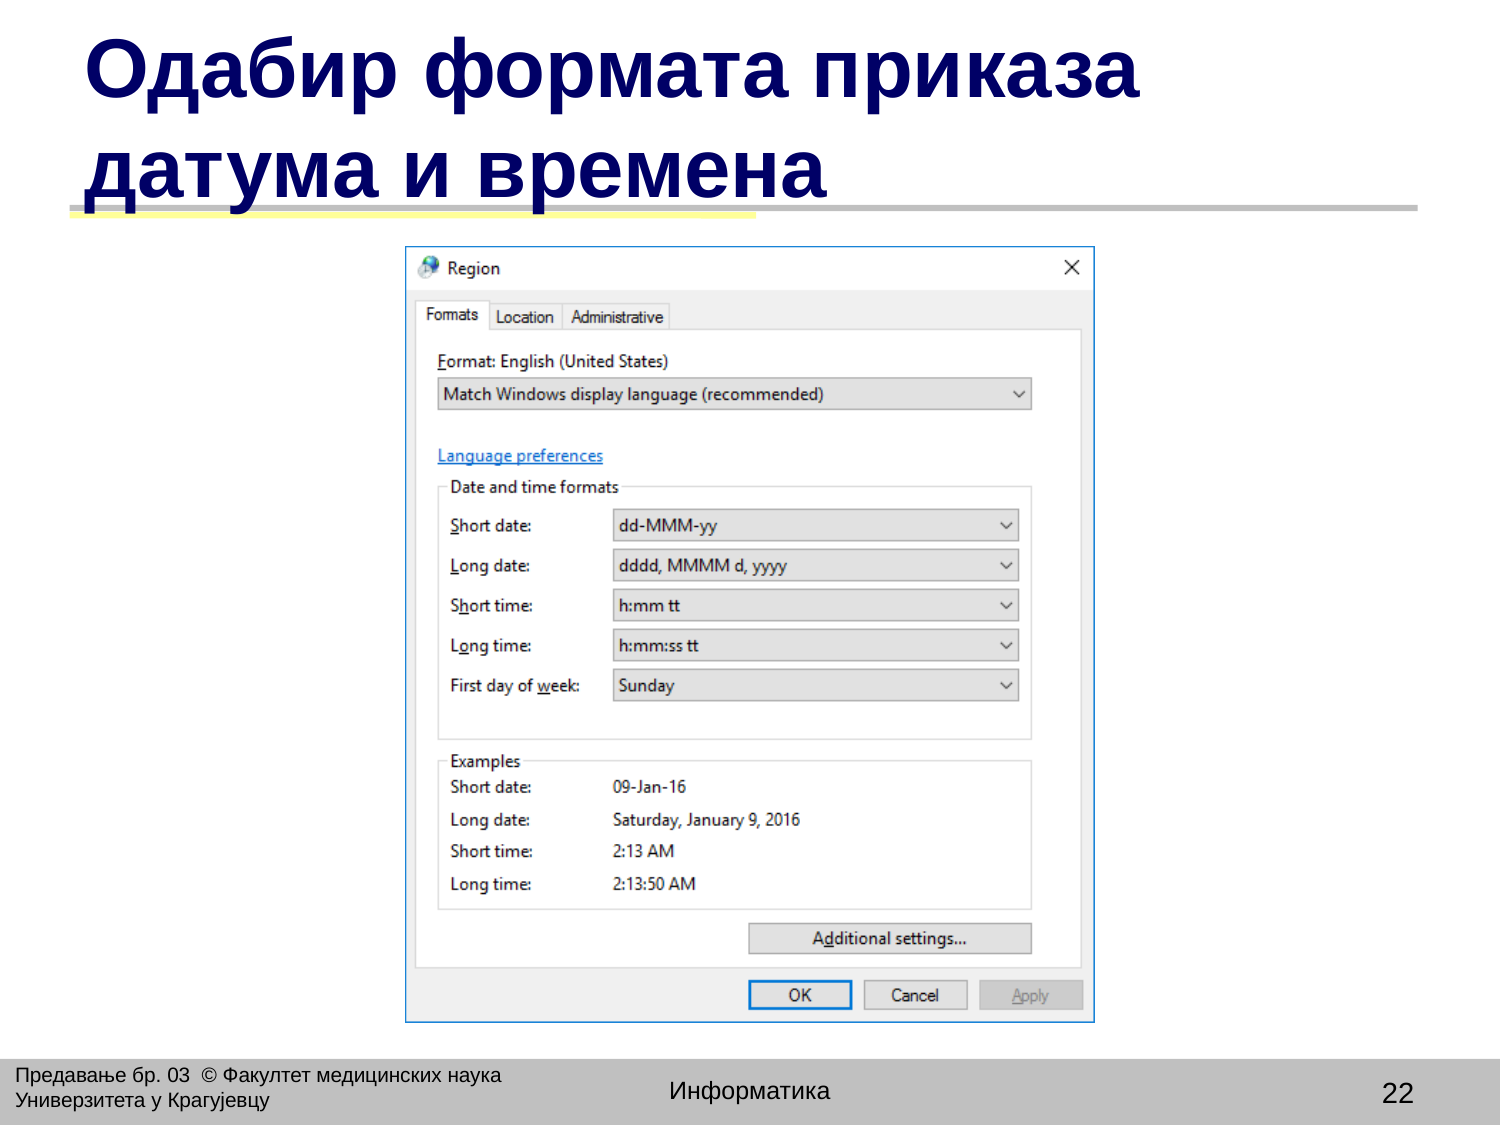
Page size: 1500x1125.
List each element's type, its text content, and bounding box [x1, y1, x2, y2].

footer Информатика [512, 1066, 988, 1125]
title Одабир формата приказа датума и времена [69, 19, 1426, 208]
slide_number 22 [1079, 1066, 1430, 1125]
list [404, 246, 1096, 1023]
slide_number Предавање бр. 03 © Факултет медицинских наука Универзитета у Крагујевцу [0, 1053, 614, 1108]
